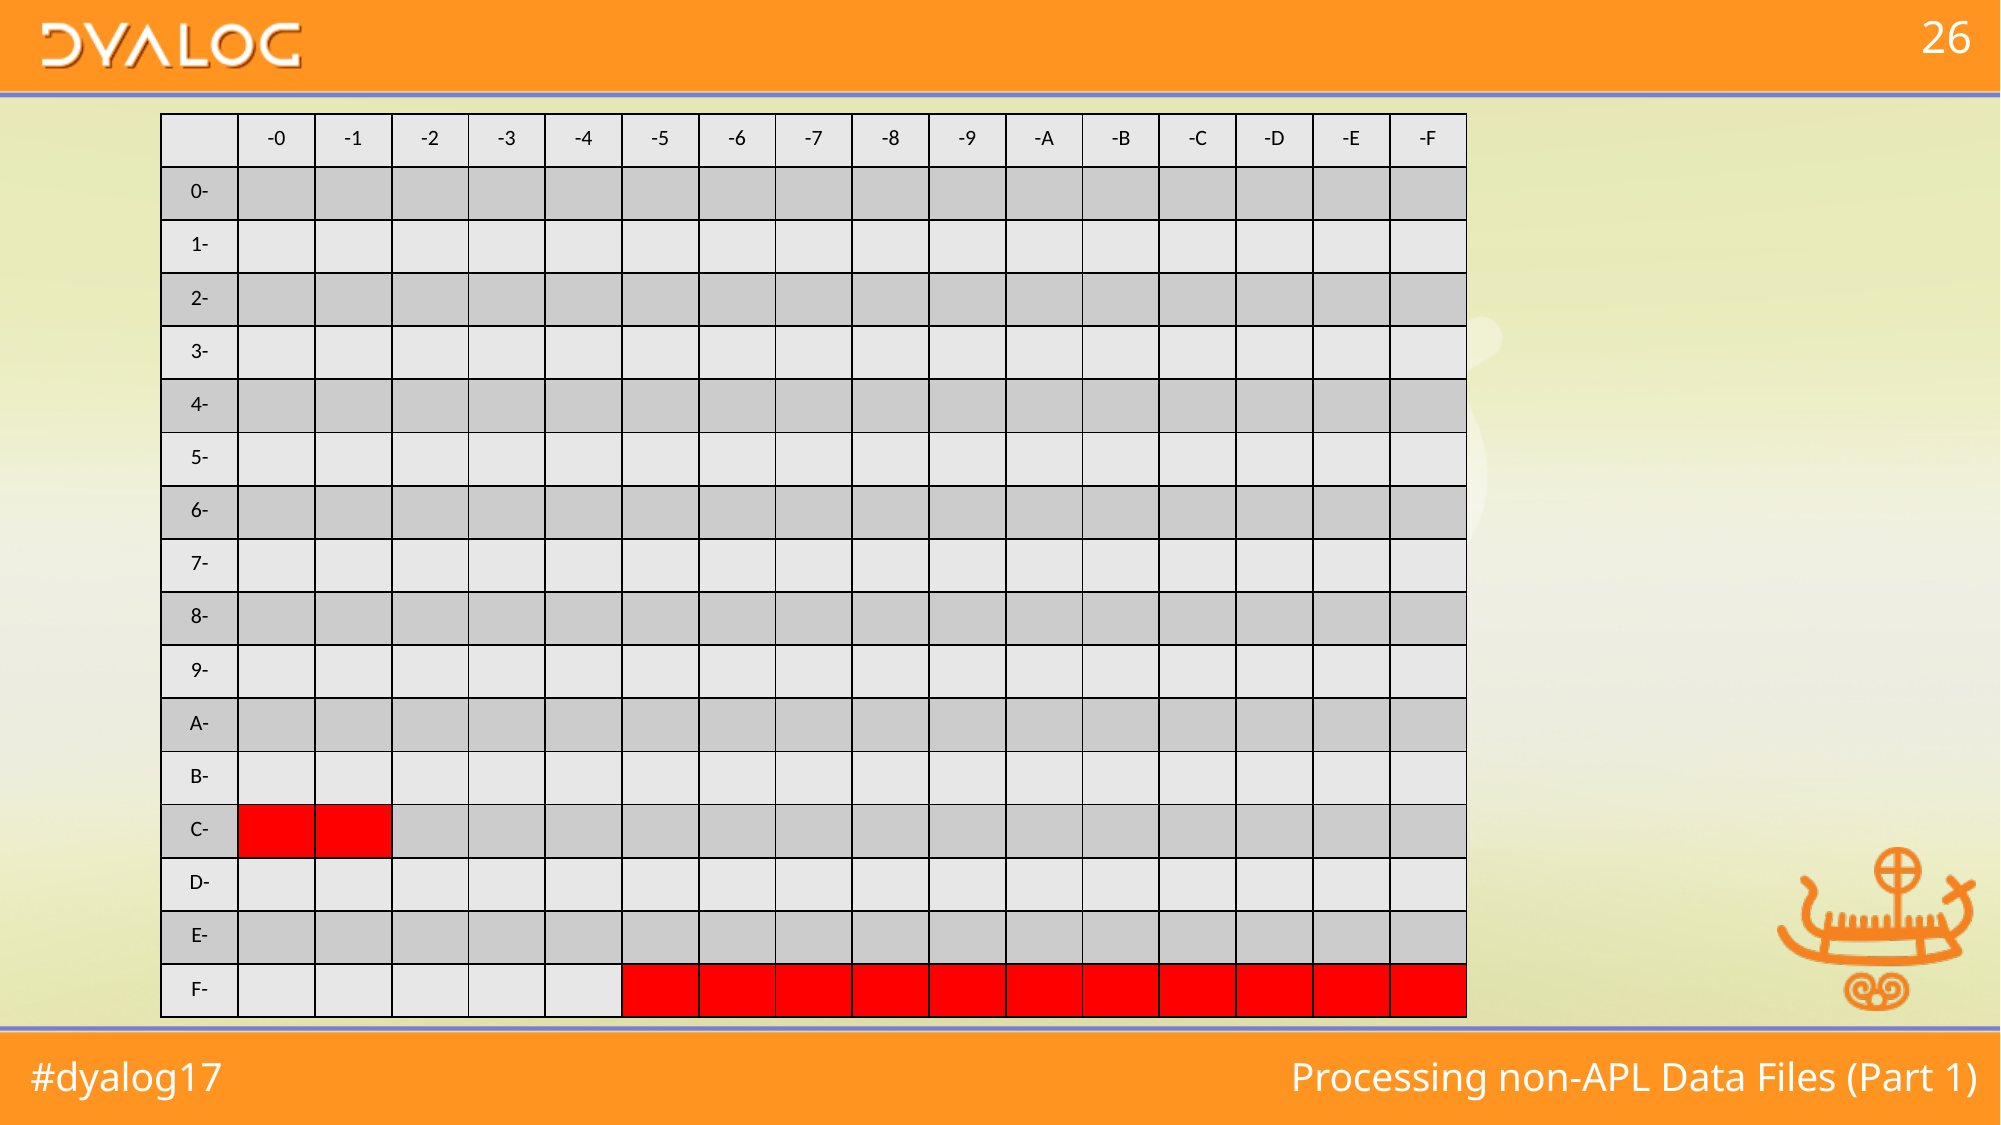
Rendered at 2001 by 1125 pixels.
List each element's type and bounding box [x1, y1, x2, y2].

table_header [700, 115, 775, 166]
table_cell [393, 859, 468, 910]
table_cell [1237, 965, 1312, 1016]
table_cell [1391, 699, 1466, 751]
table_cell [1391, 433, 1466, 485]
table_cell [393, 487, 468, 538]
table_cell [162, 805, 237, 857]
table_cell [1314, 487, 1389, 538]
table_cell [700, 168, 775, 219]
table_cell [546, 487, 621, 538]
table_cell [623, 168, 698, 219]
table_cell [239, 965, 314, 1016]
table_cell [930, 593, 1005, 644]
table_cell [1314, 752, 1389, 804]
table_cell [1237, 752, 1312, 804]
table_cell [546, 274, 621, 325]
table_cell [853, 699, 928, 751]
table_cell [853, 540, 928, 591]
table_cell [1237, 805, 1312, 857]
table_cell [1160, 168, 1235, 219]
table_cell [1237, 593, 1312, 644]
table_cell [1237, 487, 1312, 538]
table_cell [1160, 805, 1235, 857]
table_cell [623, 221, 698, 272]
table_cell [393, 221, 468, 272]
table_cell [1160, 699, 1235, 751]
table_cell [930, 433, 1005, 485]
table_cell [700, 699, 775, 751]
table_cell [1083, 221, 1158, 272]
table_cell [1314, 274, 1389, 325]
table_cell [1314, 540, 1389, 591]
table_cell [1237, 221, 1312, 272]
table_cell [316, 380, 391, 432]
table_cell [1314, 327, 1389, 378]
table_cell [853, 168, 928, 219]
table_cell [853, 646, 928, 697]
table_cell [623, 327, 698, 378]
table_cell [1391, 274, 1466, 325]
table_cell [1237, 274, 1312, 325]
table_cell [930, 327, 1005, 378]
table_cell [469, 699, 544, 751]
table_cell [546, 912, 621, 963]
table_header [162, 115, 237, 166]
table_cell [776, 274, 851, 325]
table_cell [393, 805, 468, 857]
table_cell [393, 274, 468, 325]
table_cell [1391, 168, 1466, 219]
table_cell [776, 433, 851, 485]
table_cell [162, 433, 237, 485]
table_cell [700, 487, 775, 538]
table_cell [1237, 699, 1312, 751]
table_cell [1237, 380, 1312, 432]
table_cell [162, 859, 237, 910]
table_cell [930, 646, 1005, 697]
table_cell [546, 752, 621, 804]
table_header [239, 115, 314, 166]
table_cell [700, 221, 775, 272]
table_cell [1391, 540, 1466, 591]
table_cell [393, 965, 468, 1016]
table_cell [1160, 912, 1235, 963]
table_cell [1391, 965, 1466, 1016]
table_cell [623, 380, 698, 432]
table_header [469, 115, 544, 166]
table_cell [853, 327, 928, 378]
table_cell [1237, 912, 1312, 963]
table_cell [1007, 646, 1082, 697]
table_cell [930, 380, 1005, 432]
table_cell [853, 221, 928, 272]
table_header [1007, 115, 1082, 166]
table_cell [853, 859, 928, 910]
table_cell [162, 646, 237, 697]
table_cell [930, 912, 1005, 963]
table_cell [469, 380, 544, 432]
table_cell [469, 540, 544, 591]
table_cell [239, 168, 314, 219]
table_cell [393, 433, 468, 485]
table_cell [1391, 487, 1466, 538]
table_cell [1314, 593, 1389, 644]
table_cell [930, 699, 1005, 751]
table_cell [393, 646, 468, 697]
table_cell [1083, 805, 1158, 857]
table_cell [469, 168, 544, 219]
table_cell [393, 699, 468, 751]
table_cell [239, 805, 314, 857]
table_cell [316, 965, 391, 1016]
table_cell [776, 540, 851, 591]
table_cell [1391, 593, 1466, 644]
table_cell [1391, 646, 1466, 697]
table_cell [930, 274, 1005, 325]
table_cell [1160, 327, 1235, 378]
table_cell [239, 593, 314, 644]
table_cell [393, 593, 468, 644]
table_cell [239, 912, 314, 963]
table_cell [239, 380, 314, 432]
table_cell [700, 380, 775, 432]
table_cell [1083, 859, 1158, 910]
table_cell [1314, 646, 1389, 697]
table_cell [239, 699, 314, 751]
table_cell [469, 752, 544, 804]
table_cell [1391, 859, 1466, 910]
table_cell [393, 912, 468, 963]
table_cell [1083, 752, 1158, 804]
table_cell [776, 912, 851, 963]
table_cell [162, 540, 237, 591]
table_cell [930, 540, 1005, 591]
table_cell [1007, 699, 1082, 751]
table_cell [1160, 859, 1235, 910]
table_cell [1391, 327, 1466, 378]
table_cell [546, 433, 621, 485]
table_cell [239, 540, 314, 591]
table_cell [1083, 168, 1158, 219]
table_cell [930, 487, 1005, 538]
table_cell [316, 593, 391, 644]
table_cell [393, 380, 468, 432]
table_cell [776, 487, 851, 538]
table_cell [776, 699, 851, 751]
table_cell [469, 912, 544, 963]
table_cell [1160, 593, 1235, 644]
table_cell [930, 221, 1005, 272]
table_cell [1314, 221, 1389, 272]
table_header [776, 115, 851, 166]
table_cell [776, 380, 851, 432]
table_cell [700, 752, 775, 804]
table_cell [162, 168, 237, 219]
table_cell [623, 699, 698, 751]
table_cell [700, 327, 775, 378]
table_cell [853, 487, 928, 538]
table_cell [239, 487, 314, 538]
table_cell [469, 221, 544, 272]
table_cell [623, 965, 698, 1016]
table_cell [1391, 912, 1466, 963]
table_cell [316, 912, 391, 963]
table_cell [700, 433, 775, 485]
table_header [316, 115, 391, 166]
table_header [1237, 115, 1312, 166]
table_cell [1007, 487, 1082, 538]
table_cell [316, 805, 391, 857]
table_header [1160, 115, 1235, 166]
table_cell [316, 221, 391, 272]
table_cell [930, 805, 1005, 857]
table_cell [1391, 380, 1466, 432]
table_cell [623, 859, 698, 910]
table_cell [546, 168, 621, 219]
table_cell [239, 274, 314, 325]
table_cell [316, 274, 391, 325]
table_cell [546, 380, 621, 432]
table_cell [1083, 327, 1158, 378]
table_cell [1237, 168, 1312, 219]
table_cell [1314, 699, 1389, 751]
table_cell [930, 168, 1005, 219]
table_cell [1237, 646, 1312, 697]
table_cell [1160, 646, 1235, 697]
table_cell [700, 859, 775, 910]
table_cell [162, 221, 237, 272]
table_cell [1083, 593, 1158, 644]
table_cell [776, 859, 851, 910]
table_cell [623, 646, 698, 697]
table_cell [1391, 752, 1466, 804]
table_cell [469, 593, 544, 644]
table_cell [1314, 912, 1389, 963]
table_cell [1391, 805, 1466, 857]
table_cell [776, 965, 851, 1016]
table_cell [930, 752, 1005, 804]
table_cell [1083, 487, 1158, 538]
table_cell [1083, 965, 1158, 1016]
table_header [393, 115, 468, 166]
table_cell [162, 912, 237, 963]
table_cell [1160, 540, 1235, 591]
table_cell [469, 274, 544, 325]
table_cell [546, 859, 621, 910]
table_cell [546, 646, 621, 697]
table_cell [1160, 274, 1235, 325]
table_cell [316, 646, 391, 697]
table_cell [1007, 433, 1082, 485]
table_cell [316, 699, 391, 751]
table_cell [700, 646, 775, 697]
table_cell [469, 965, 544, 1016]
table_cell [1314, 380, 1389, 432]
table_cell [1083, 912, 1158, 963]
table_cell [1007, 805, 1082, 857]
table_cell [316, 859, 391, 910]
table_cell [776, 752, 851, 804]
table_header [853, 115, 928, 166]
table_header [1314, 115, 1389, 166]
table_cell [162, 274, 237, 325]
table_cell [623, 912, 698, 963]
table_cell [853, 593, 928, 644]
table_cell [316, 433, 391, 485]
table_cell [546, 699, 621, 751]
table_cell [393, 168, 468, 219]
table_cell [316, 327, 391, 378]
table_cell [1007, 168, 1082, 219]
table_cell [316, 168, 391, 219]
table_cell [1083, 540, 1158, 591]
table_cell [162, 593, 237, 644]
table_cell [1160, 752, 1235, 804]
table_cell [1083, 380, 1158, 432]
table_cell [1083, 699, 1158, 751]
table_cell [1391, 221, 1466, 272]
table_cell [853, 805, 928, 857]
table_cell [623, 433, 698, 485]
table_cell [776, 593, 851, 644]
table_header [546, 115, 621, 166]
table_cell [316, 752, 391, 804]
table_cell [776, 646, 851, 697]
table_cell [776, 221, 851, 272]
table_cell [546, 593, 621, 644]
table_cell [853, 274, 928, 325]
table_cell [853, 380, 928, 432]
table_cell [316, 540, 391, 591]
table_cell [239, 752, 314, 804]
table_cell [1314, 805, 1389, 857]
table_cell [469, 805, 544, 857]
table_cell [1083, 433, 1158, 485]
table_cell [930, 965, 1005, 1016]
table_cell [623, 274, 698, 325]
table_cell [623, 593, 698, 644]
table_cell [1083, 646, 1158, 697]
table_cell [853, 433, 928, 485]
table_cell [1007, 274, 1082, 325]
table_cell [393, 327, 468, 378]
table_cell [1237, 433, 1312, 485]
table_cell [469, 327, 544, 378]
table_cell [239, 433, 314, 485]
table_cell [162, 699, 237, 751]
table_cell [930, 859, 1005, 910]
table_cell [469, 646, 544, 697]
table_cell [546, 327, 621, 378]
table_cell [1007, 859, 1082, 910]
table_cell [1083, 274, 1158, 325]
table_cell [1007, 965, 1082, 1016]
table_cell [1160, 487, 1235, 538]
table_cell [700, 805, 775, 857]
table_cell [162, 752, 237, 804]
table_cell [700, 540, 775, 591]
table_cell [162, 487, 237, 538]
table_cell [546, 540, 621, 591]
table_cell [239, 859, 314, 910]
table_cell [1007, 912, 1082, 963]
table_cell [1007, 540, 1082, 591]
table_cell [162, 327, 237, 378]
table_cell [239, 327, 314, 378]
table_header [1391, 115, 1466, 166]
table_cell [393, 752, 468, 804]
table_cell [546, 965, 621, 1016]
table_cell [1160, 433, 1235, 485]
table_cell [1160, 380, 1235, 432]
table_cell [239, 221, 314, 272]
table_cell [700, 593, 775, 644]
table_cell [1314, 859, 1389, 910]
table_cell [853, 912, 928, 963]
table_cell [623, 487, 698, 538]
table_cell [623, 805, 698, 857]
table_cell [1314, 965, 1389, 1016]
table_cell [776, 168, 851, 219]
table_header [930, 115, 1005, 166]
table_cell [623, 540, 698, 591]
table_cell [469, 433, 544, 485]
table_cell [1007, 221, 1082, 272]
table_cell [239, 646, 314, 697]
table_cell [546, 805, 621, 857]
table_cell [1007, 593, 1082, 644]
table_cell [853, 752, 928, 804]
table_cell [1160, 965, 1235, 1016]
table_cell [316, 487, 391, 538]
table_cell [1007, 752, 1082, 804]
table_cell [776, 805, 851, 857]
table_cell [393, 540, 468, 591]
table_cell [623, 752, 698, 804]
table_cell [1314, 433, 1389, 485]
table_cell [853, 965, 928, 1016]
table_cell [1007, 380, 1082, 432]
table_cell [546, 221, 621, 272]
table_cell [162, 380, 237, 432]
table_cell [469, 487, 544, 538]
table_cell [1237, 327, 1312, 378]
table_cell [162, 965, 237, 1016]
table_cell [700, 912, 775, 963]
table_cell [700, 274, 775, 325]
table_cell [1007, 327, 1082, 378]
table_cell [1314, 168, 1389, 219]
table_cell [700, 965, 775, 1016]
table_cell [1237, 859, 1312, 910]
table_header [1083, 115, 1158, 166]
table_cell [469, 859, 544, 910]
table_header [623, 115, 698, 166]
table_cell [1160, 221, 1235, 272]
table_cell [776, 327, 851, 378]
table_cell [1237, 540, 1312, 591]
picture [0, 0, 2001, 1125]
